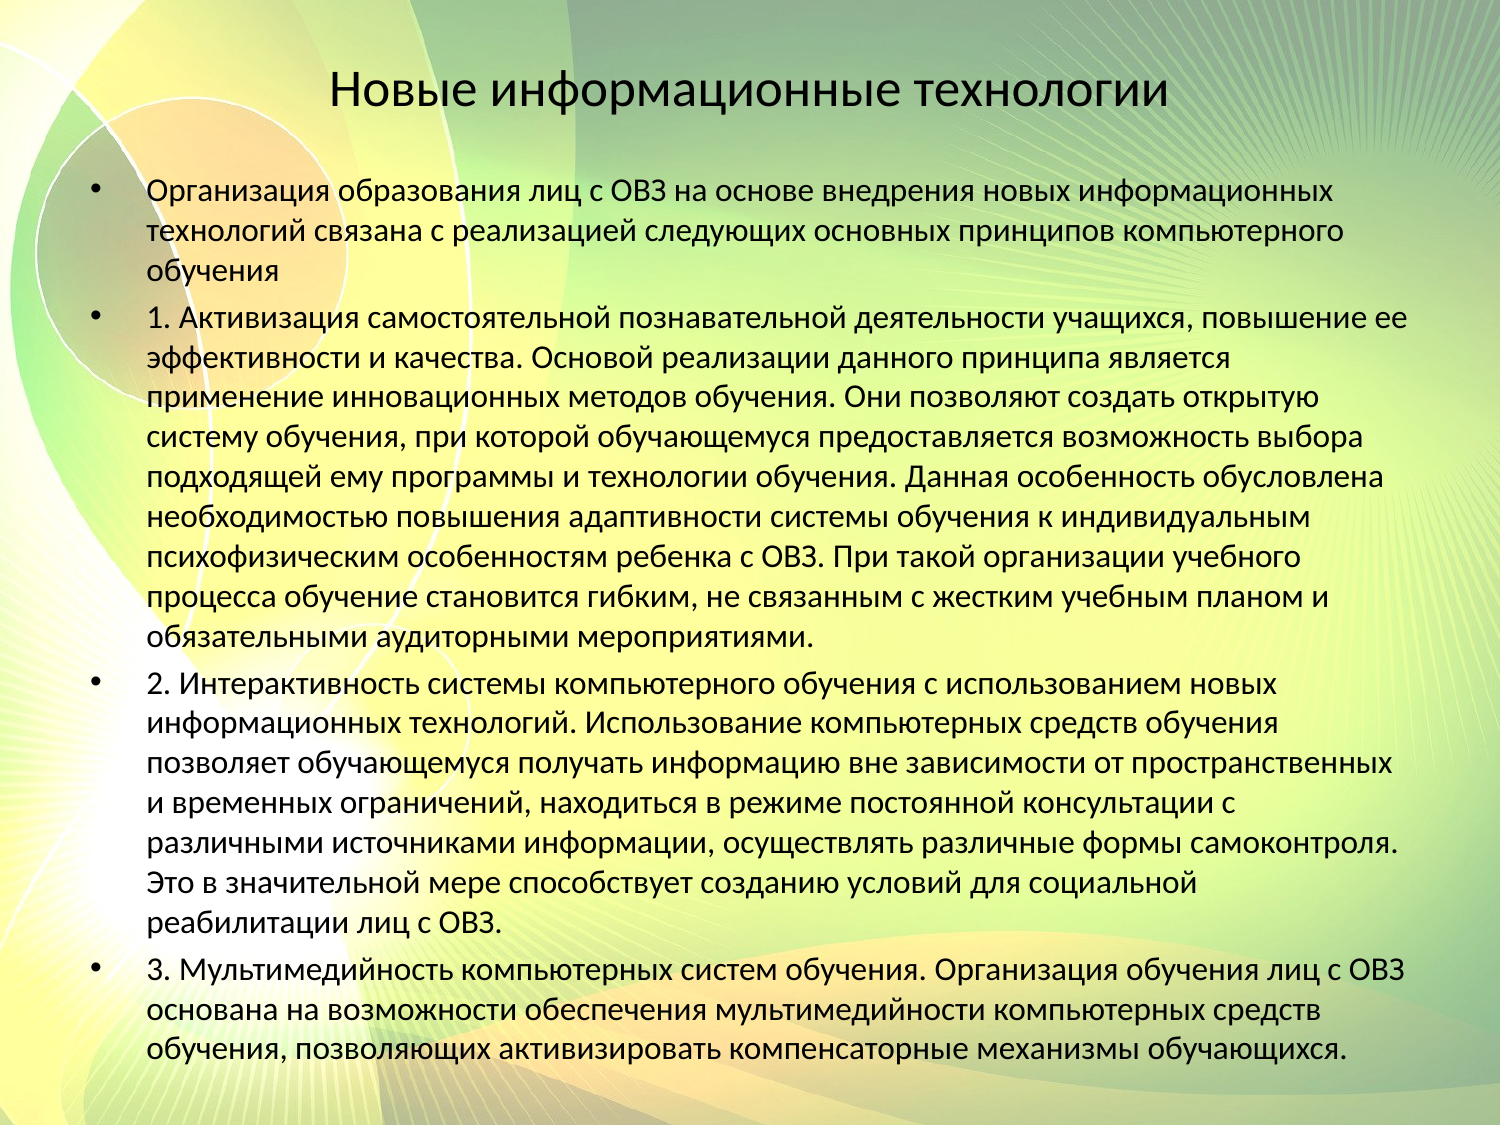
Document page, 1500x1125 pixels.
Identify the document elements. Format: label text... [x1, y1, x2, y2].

title Новые информационные технологии [75, 45, 1425, 126]
list Организация образования лиц с ОВЗ на основе внедрения новых информационных технологий связана с реализацией следующих основных принципов компьютерного обучения 1. Активизация самостоятельной познавательной деятельности учащихся, повышение ее эффективности и качества. Основой реализации данного принципа является применение инновационных методов обучения. Они позволяют создать открытую систему обучения, при которой обучающемуся предоставляется возможность выбора подходящей ему программы и технологии обучения. Данная особенность обусловлена необходимостью повышения адаптивности системы обучения к индивидуальным психофизическим особенностям ребенка с ОВЗ. При такой организации учебного процесса обучение становится гибким, не связанным с жестким учебным планом и обязательными аудиторными мероприятиями. 2. Интерактивность системы компьютерного обучения с использованием новых информационных технологий. Использование компьютерных средств обучения позволяет обучающемуся получать информацию вне зависимости от пространственных и временных ограничений, находиться в режиме постоянной консультации с различными источниками информации, осуществлять различные формы самоконтроля. Это в значительной мере способствует созданию условий для социальной реабилитации лиц с ОВЗ. 3. Мультимедийность компьютерных систем обучения. Организация обучения лиц с ОВЗ основана на возможности обеспечения мультимедийности компьютерных средств обучения, позволяющих активизировать компенсаторные механизмы обучающихся. [75, 160, 1425, 1005]
picture [0, 0, 1500, 1125]
